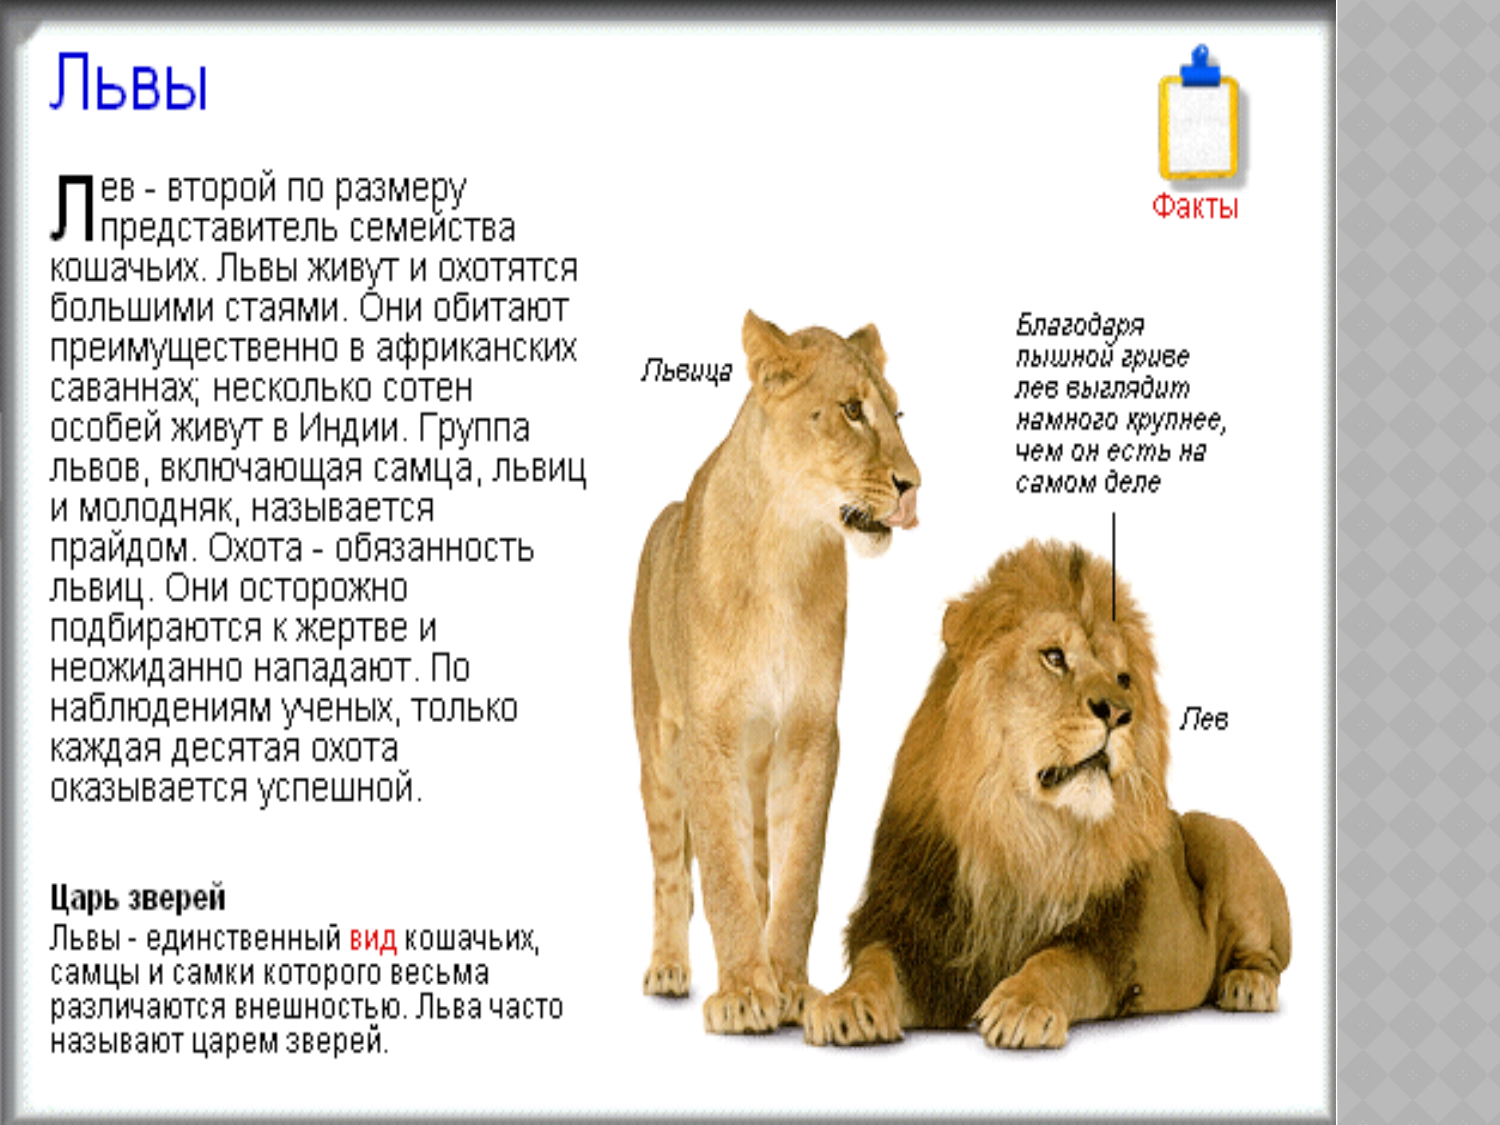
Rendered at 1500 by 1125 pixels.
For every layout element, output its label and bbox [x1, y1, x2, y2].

picture [0, 0, 1337, 1125]
